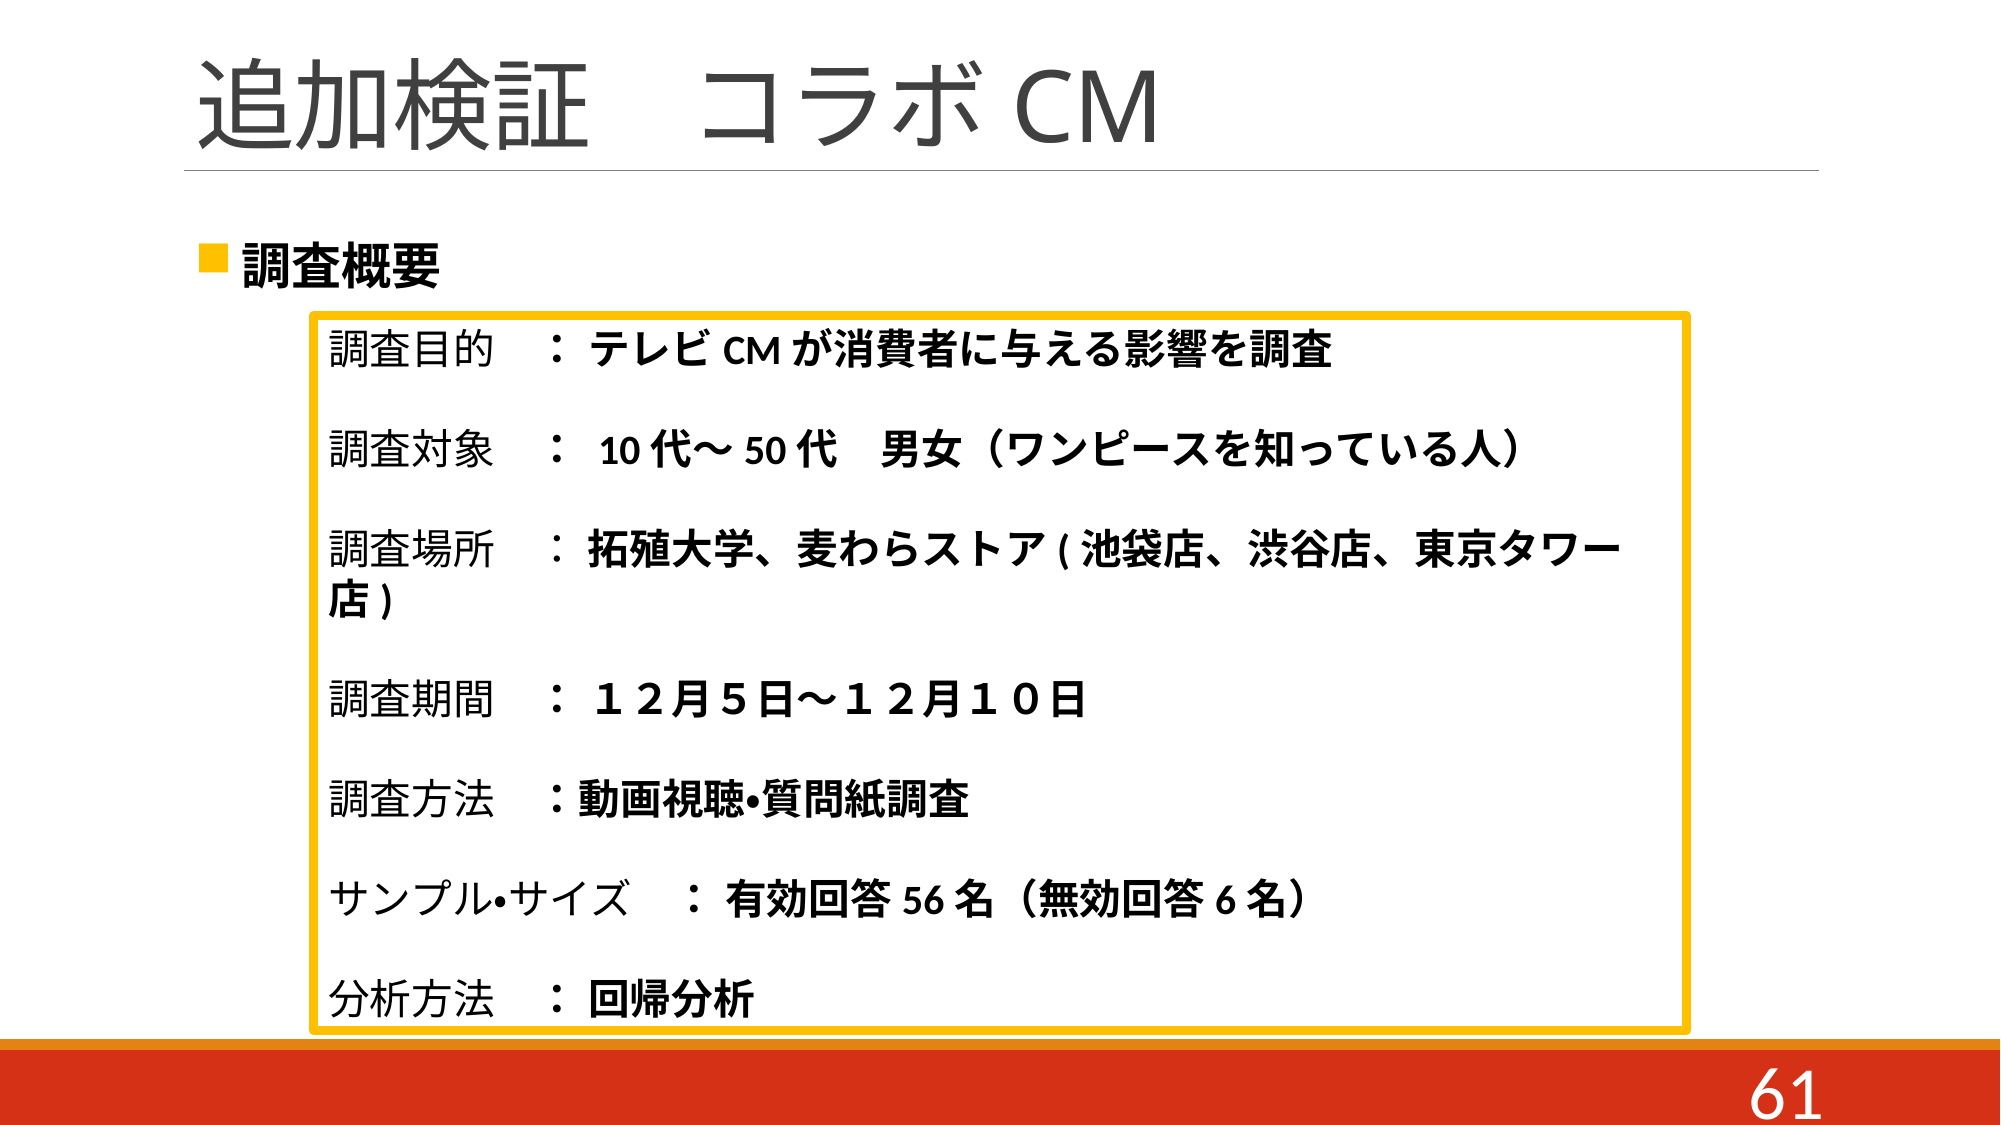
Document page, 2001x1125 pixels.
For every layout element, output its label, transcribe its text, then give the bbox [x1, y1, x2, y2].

text_box 調査目的 ： テレビCMが消費者に与える影響を調査 調査対象 ： 10代～50代 男女（ワンピースを知っている人） 調査場所 ： 拓殖大学、麦わらストア(池袋店、渋谷店、東京タワー店) 調査期間 ： １２月５日～１２月１０日 調査方法 ：動画視聴・質問紙調査 サンプル・サイズ ： 有効回答56名（無効回答6名） 分析方法 ： 回帰分析 [313, 315, 1687, 1031]
slide_number 61 [1624, 1059, 1840, 1120]
title 追加検証 コラボCM [180, 28, 1830, 171]
text_box 調査概要 [179, 226, 608, 302]
